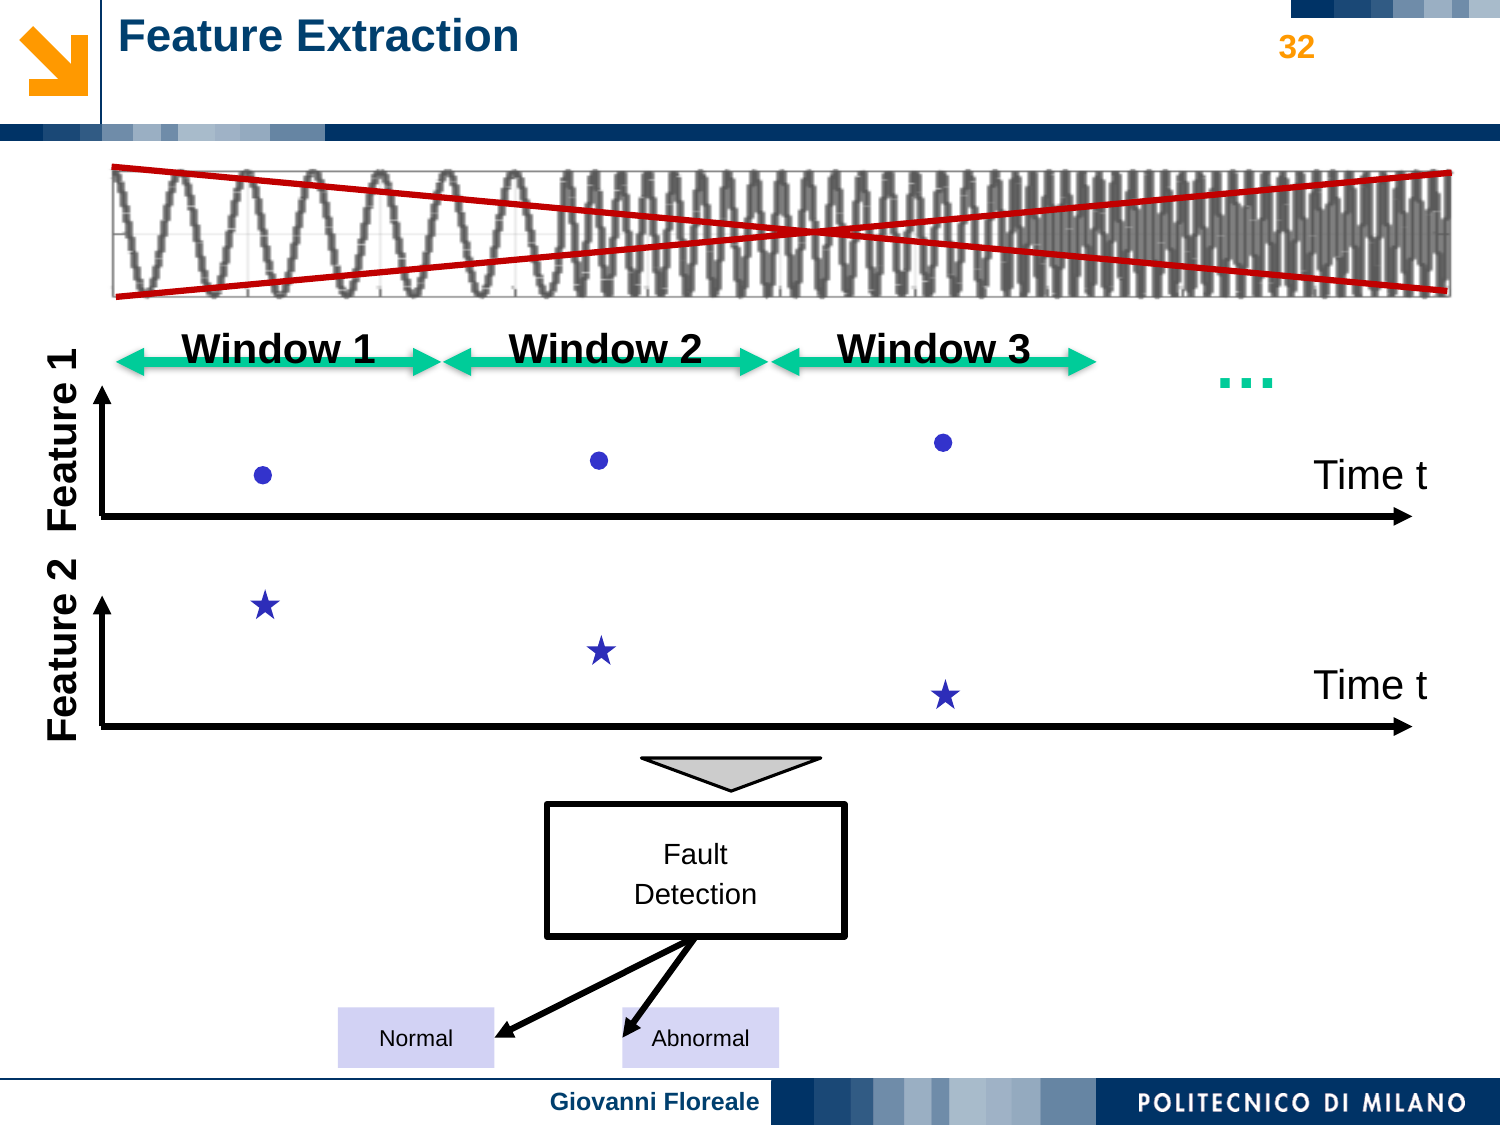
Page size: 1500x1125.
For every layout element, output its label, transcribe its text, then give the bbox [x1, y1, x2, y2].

picture [0, 0, 1500, 141]
slide_number 32 [1269, 24, 1493, 66]
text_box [26, 515, 1445, 786]
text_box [337, 1007, 780, 1069]
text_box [622, 936, 696, 1038]
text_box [26, 305, 1445, 515]
text_box Fault Detection [545, 802, 847, 939]
title Feature Extraction [117, 5, 1094, 144]
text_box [100, 155, 1500, 303]
picture [0, 1074, 1500, 1125]
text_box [494, 936, 621, 1038]
